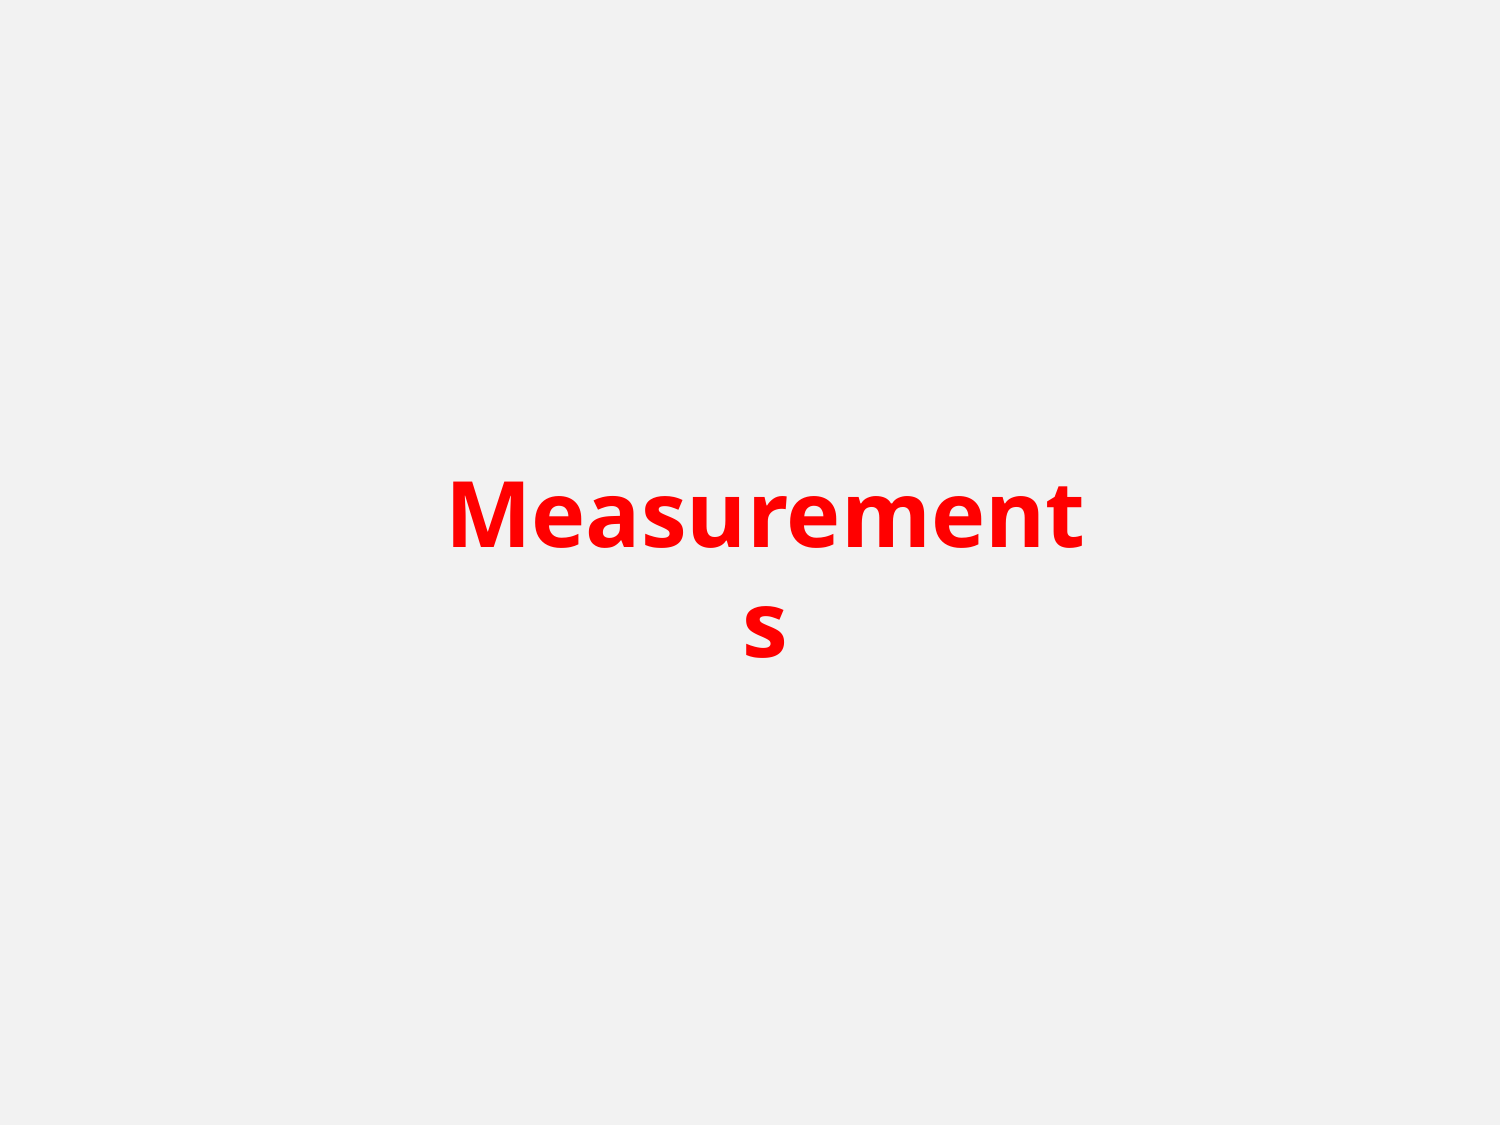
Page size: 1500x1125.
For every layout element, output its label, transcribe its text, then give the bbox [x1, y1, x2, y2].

text_box Measurements [420, 448, 1111, 684]
